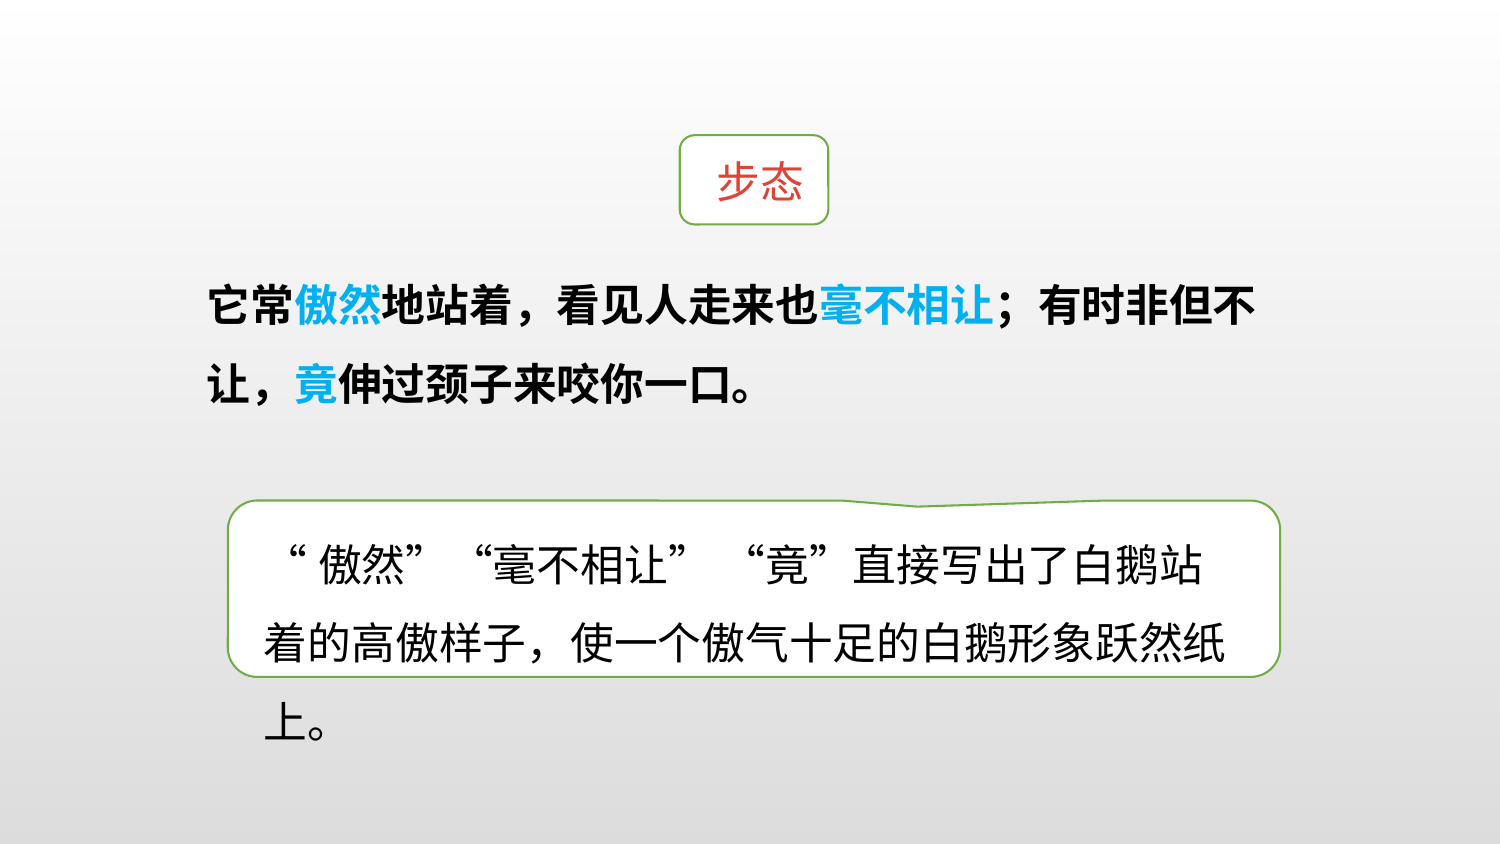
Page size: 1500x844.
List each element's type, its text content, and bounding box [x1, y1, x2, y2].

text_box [679, 135, 829, 225]
text_box 它常傲然地站着，看见人走来也毫不相让；有时非但不让，竟伸过颈子来咬你一口。 [195, 246, 1305, 415]
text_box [227, 500, 1281, 678]
